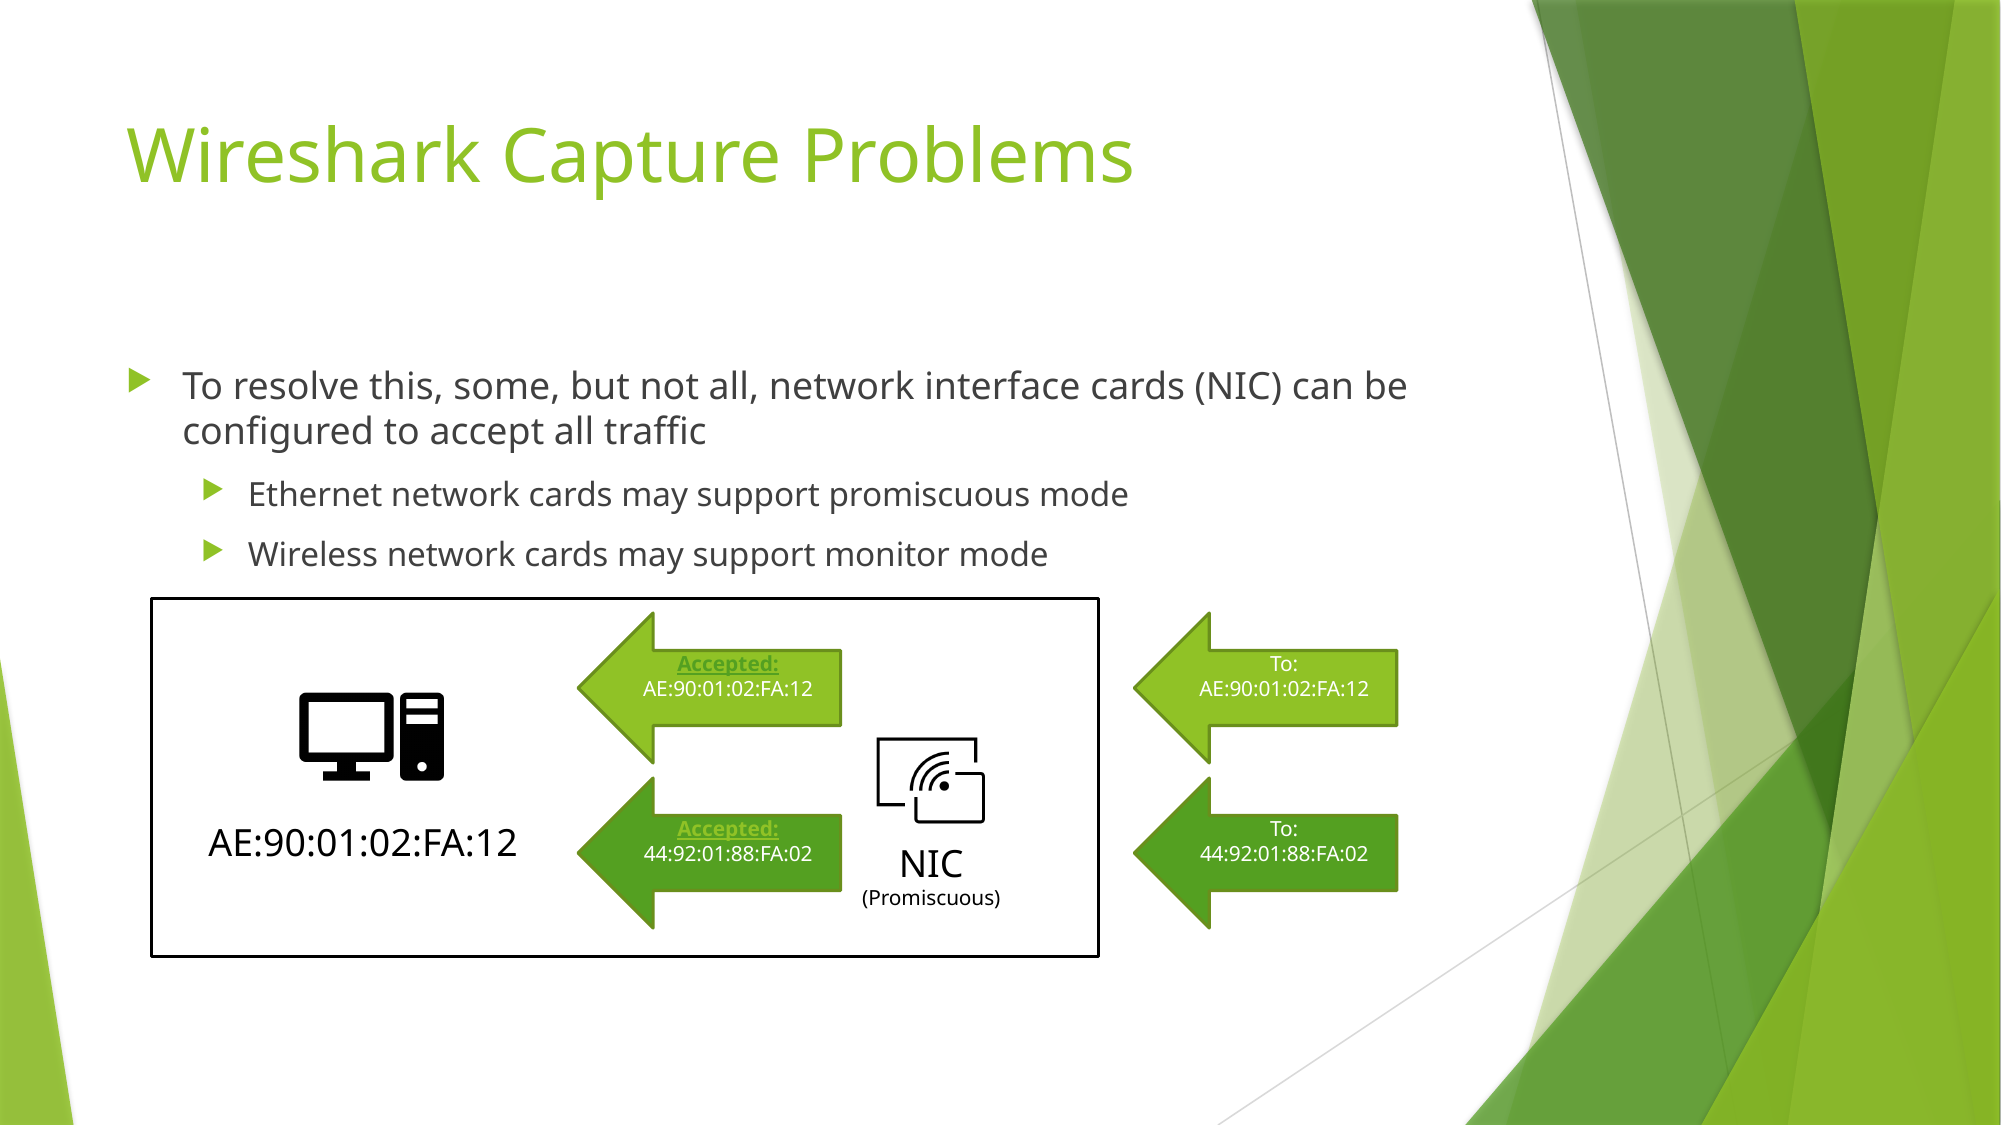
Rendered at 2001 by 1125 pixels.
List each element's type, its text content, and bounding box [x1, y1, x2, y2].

picture [295, 661, 447, 813]
text_box [150, 597, 1100, 958]
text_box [849, 702, 1013, 919]
title Wireshark Capture Problems [111, 99, 1522, 317]
text_box To: AE:90:01:02:FA:12 [1133, 611, 1399, 765]
text_box To: 44:92:01:88:FA:02 [1133, 776, 1399, 930]
list To resolve this, some, but not all, network interface cards (NIC) can be configured to accept all traffic Ethernet network cards may support promiscuous mode Wireless network cards may support monitor mode [111, 354, 1522, 992]
